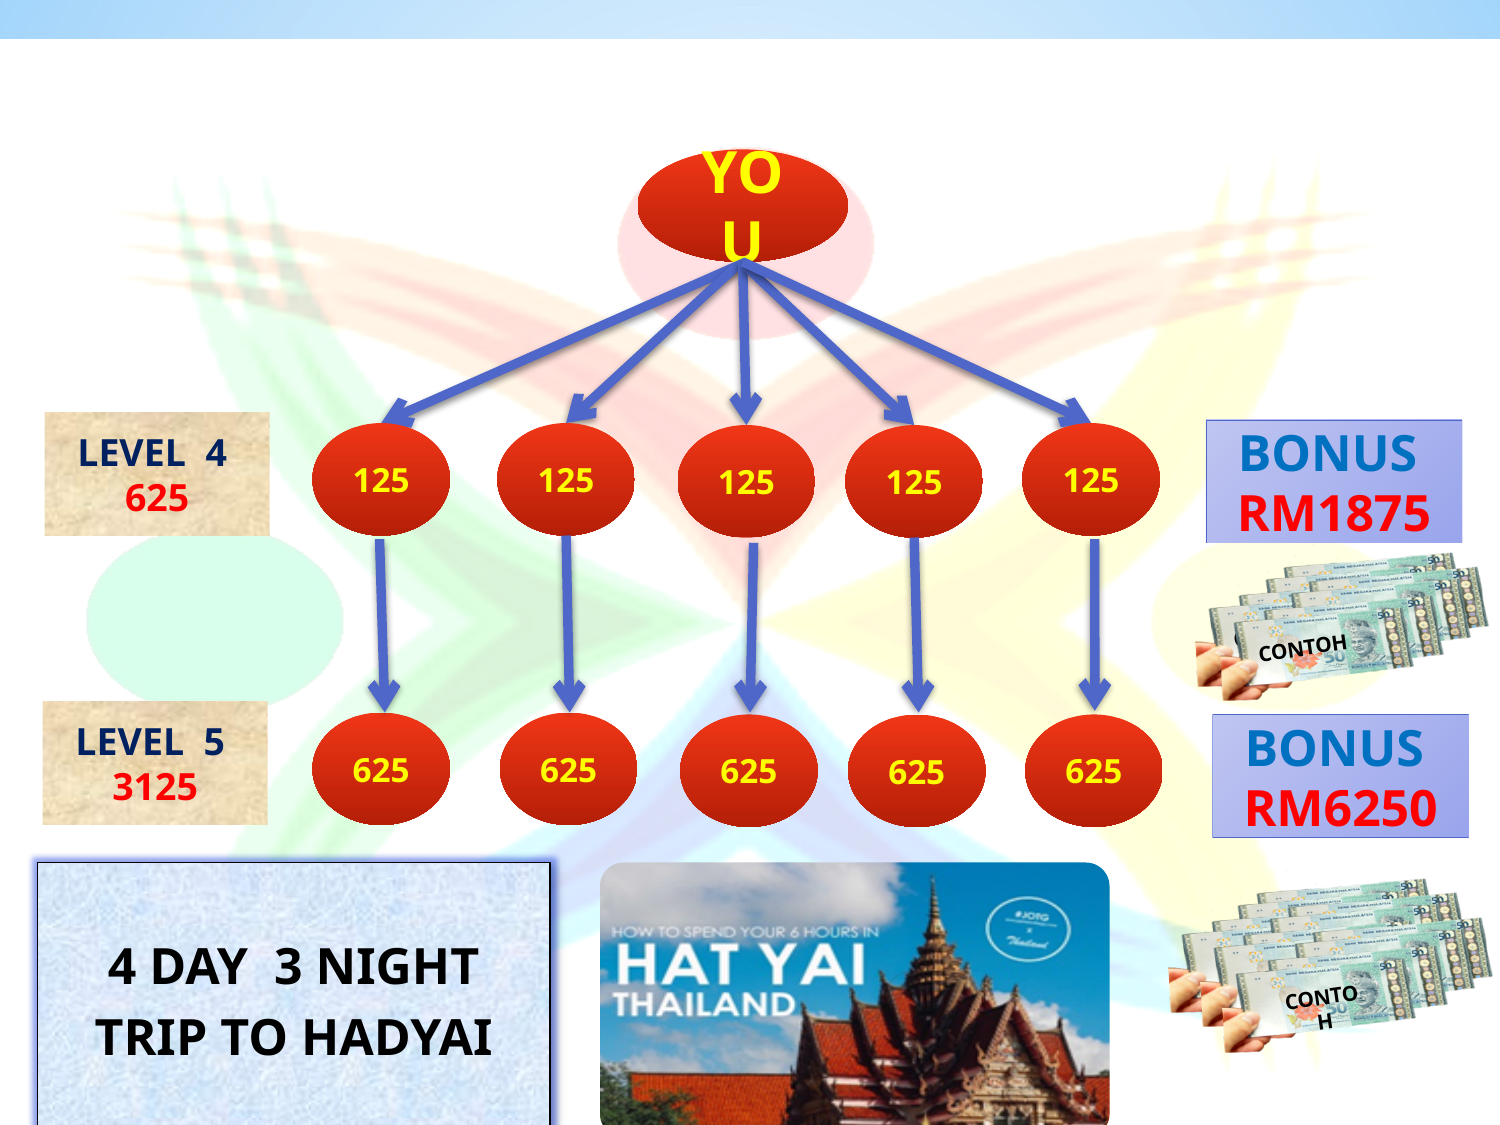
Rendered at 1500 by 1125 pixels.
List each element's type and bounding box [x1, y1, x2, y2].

text_box [742, 261, 1092, 424]
text_box [565, 266, 736, 424]
text_box [1189, 535, 1500, 702]
picture [0, 39, 1500, 1125]
text_box [379, 538, 386, 713]
text_box [913, 537, 919, 713]
text_box [380, 261, 739, 424]
text_box [749, 542, 754, 713]
text_box [1162, 861, 1500, 1053]
text_box [565, 535, 570, 713]
